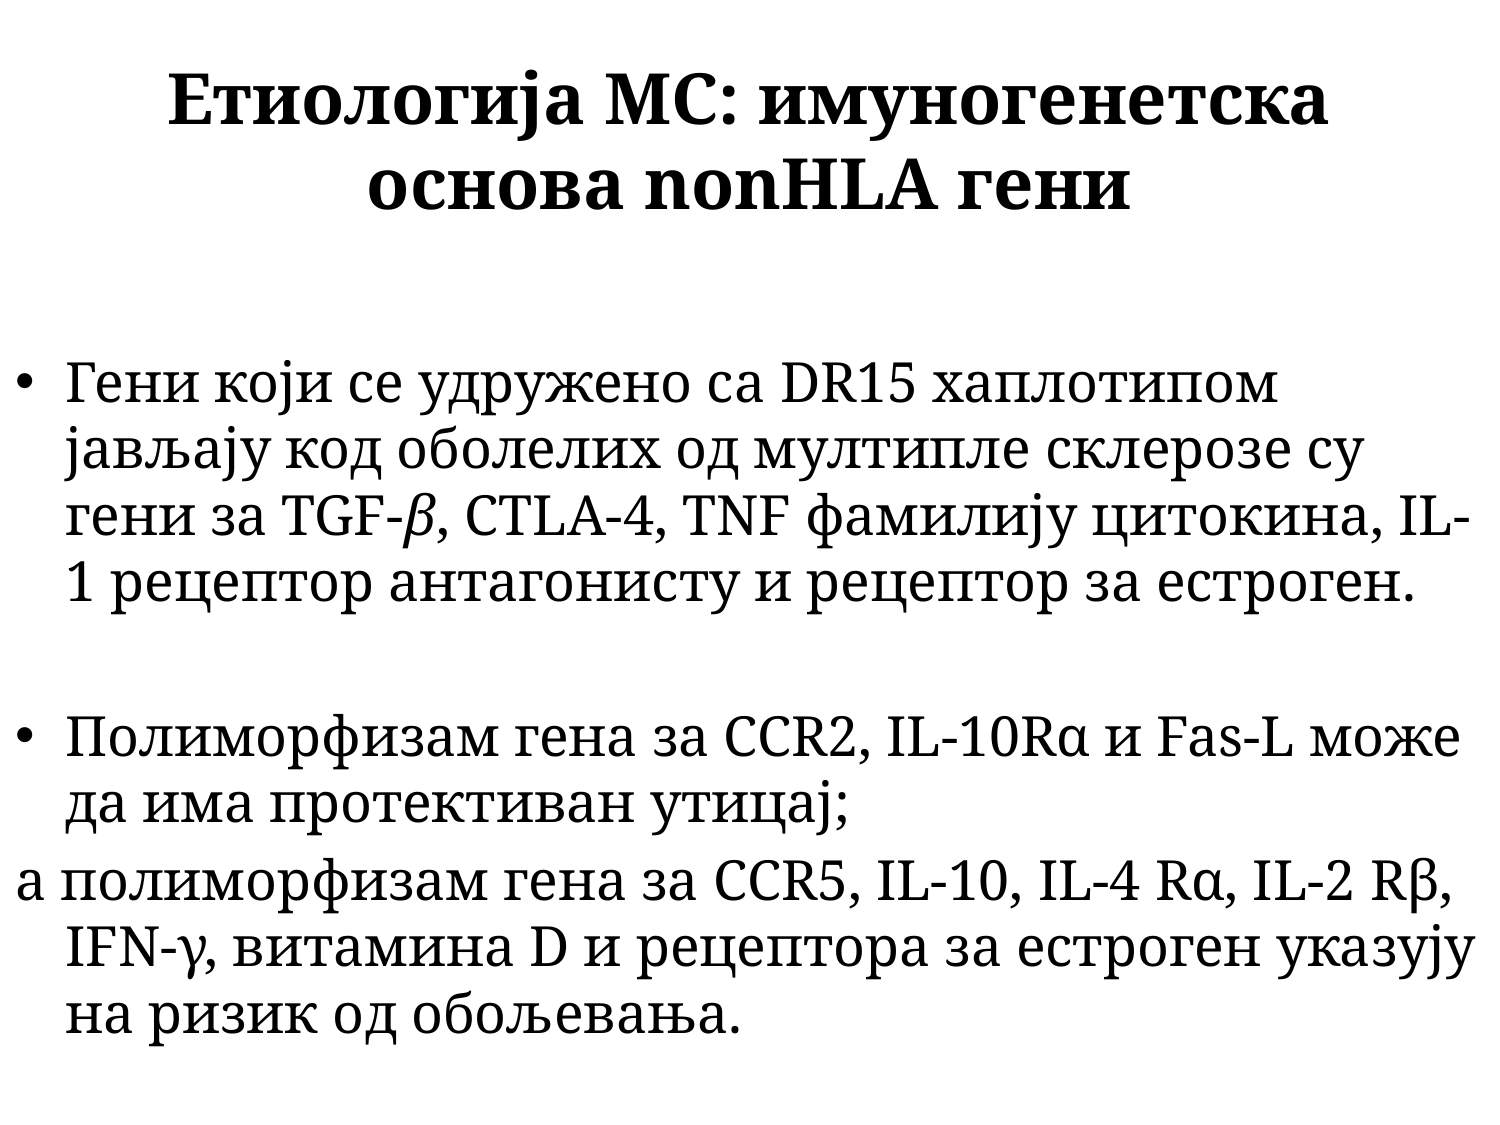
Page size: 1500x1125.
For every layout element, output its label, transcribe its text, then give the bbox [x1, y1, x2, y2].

title Етиологија МС: имуногенетска основа nonHLA гени [75, 45, 1425, 233]
list Гени који се удружено са DR15 хаплотипом јављају код оболелих од мултипле склерозе су гени за TGF-β, CTLA-4, TNF фамилију цитокина, IL-1 рецептор антагонисту и рецептор за естроген. Полиморфизам гена за CCR2, IL-10Rα и Fas-L може да има протективан утицај; а полиморфизам гена за CCR5, IL-10, IL-4 Rα, IL-2 Rβ, IFN-γ, витамина D и рецептора за естроген указују на ризик од обољевања. [0, 339, 1500, 1083]
